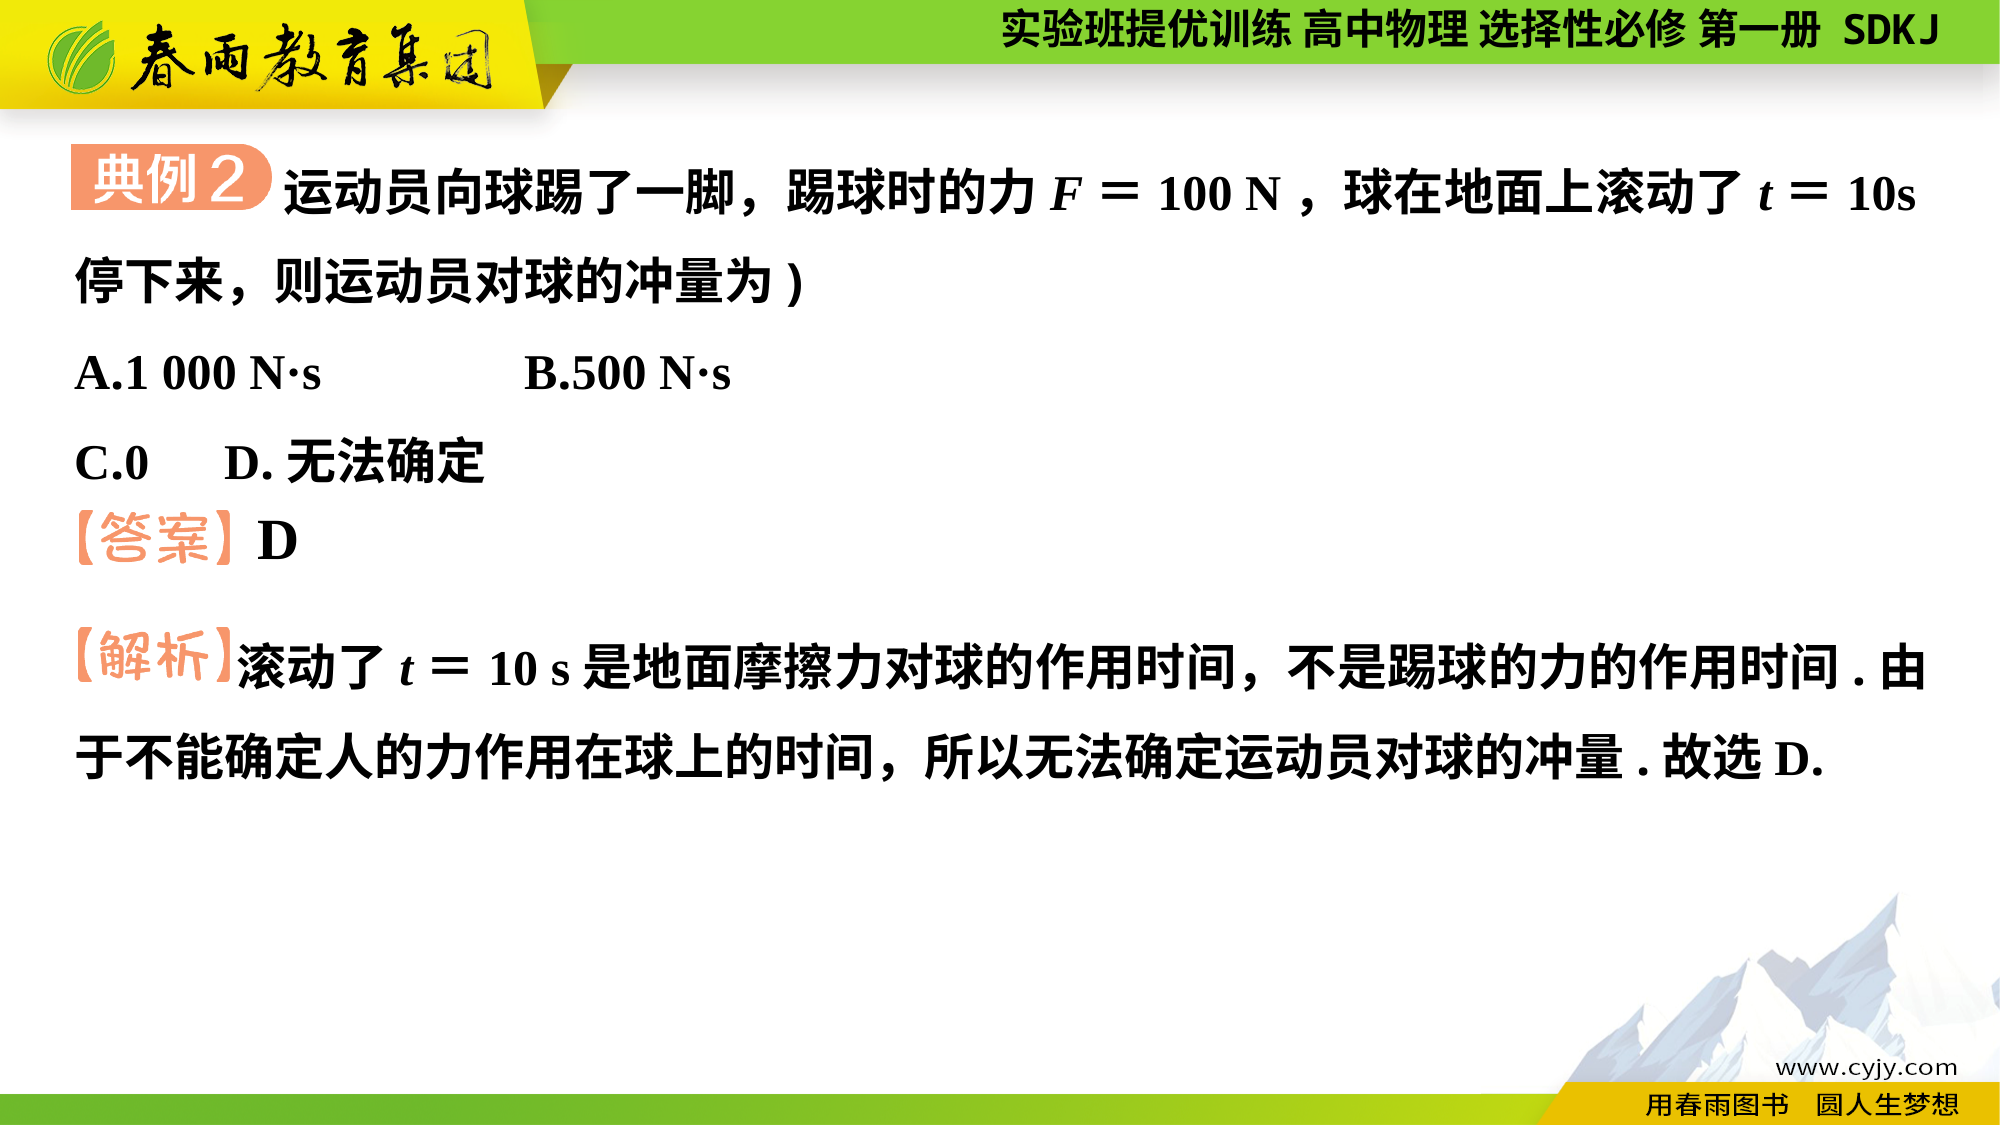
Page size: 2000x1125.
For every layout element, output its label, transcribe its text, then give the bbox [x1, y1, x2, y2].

picture [0, 0, 2000, 1125]
text_box D [242, 493, 315, 579]
list 运动员向球踢了一脚，踢球时的力F＝100 N，球在地面上滚动了t＝10s停下来，则运动员对球的冲量为) A.1 000 N·s B.500 N·s C.0 D.无法确定 [59, 122, 1944, 502]
text_box 滚动了t＝10 s是地面摩擦力对球的作用时间，不是踢球的力的作用时间.由于不能确定人的力作用在球上的时间，所以无法确定运动员对球的冲量.故选D. [59, 597, 1944, 793]
